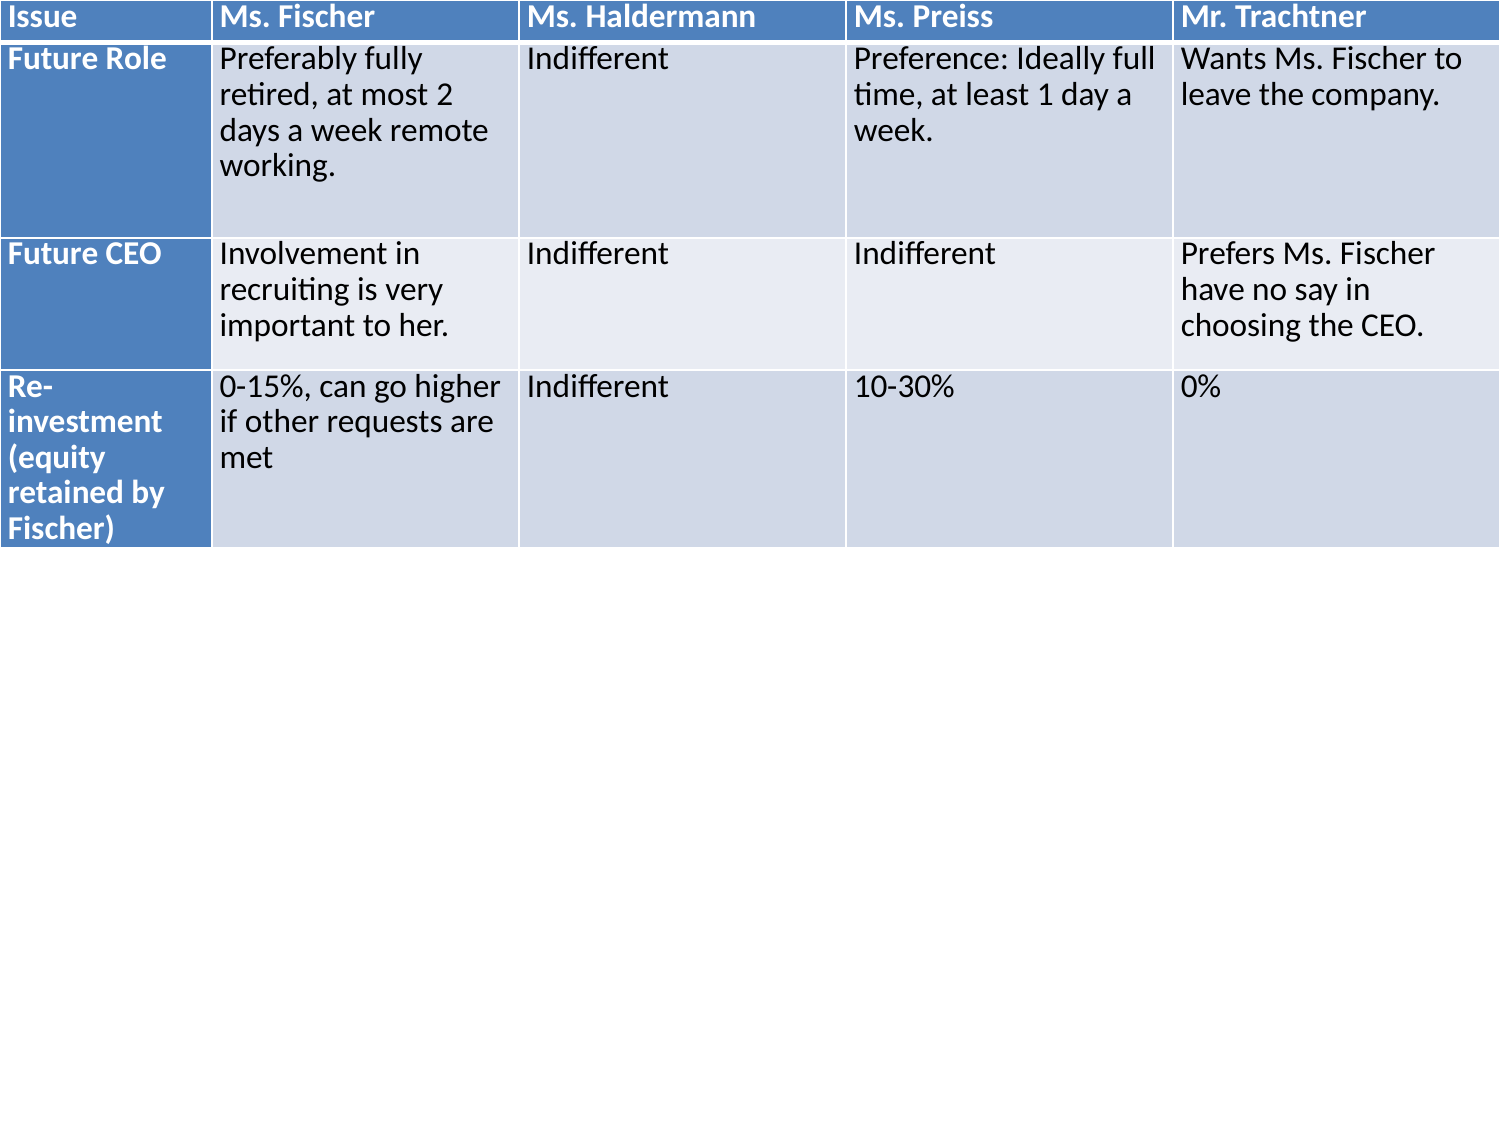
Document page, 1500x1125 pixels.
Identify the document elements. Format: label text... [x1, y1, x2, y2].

table_cell Future CEO [1, 239, 211, 369]
table_header Ms. Fischer [213, 1, 518, 40]
table_cell Preference: Ideally full time, at least 1 day a week. [847, 45, 1172, 237]
table_cell Wants Ms. Fischer to leave the company. [1174, 45, 1499, 237]
table_cell 10-30% [847, 371, 1172, 547]
table_cell Involvement in recruiting is very important to her. [213, 239, 518, 369]
table_header Ms. Haldermann [520, 1, 845, 40]
table_cell Indifferent [520, 371, 845, 547]
table_cell Prefers Ms. Fischer have no say in choosing the CEO. [1174, 239, 1499, 369]
table_cell Preferably fully retired, at most 2 days a week remote working. [213, 45, 518, 237]
table_cell Future Role [1, 45, 211, 237]
table_cell Re-investment (equity retained by Fischer) [1, 371, 211, 547]
table_cell 0-15%, can go higher if other requests are met [213, 371, 518, 547]
table_header Mr. Trachtner [1174, 1, 1499, 40]
table_cell 0% [1174, 371, 1499, 547]
table_header Ms. Preiss [847, 1, 1172, 40]
table_cell Indifferent [520, 239, 845, 369]
table_cell Indifferent [847, 239, 1172, 369]
table_header Issue [1, 1, 211, 40]
table_cell Indifferent [520, 45, 845, 237]
